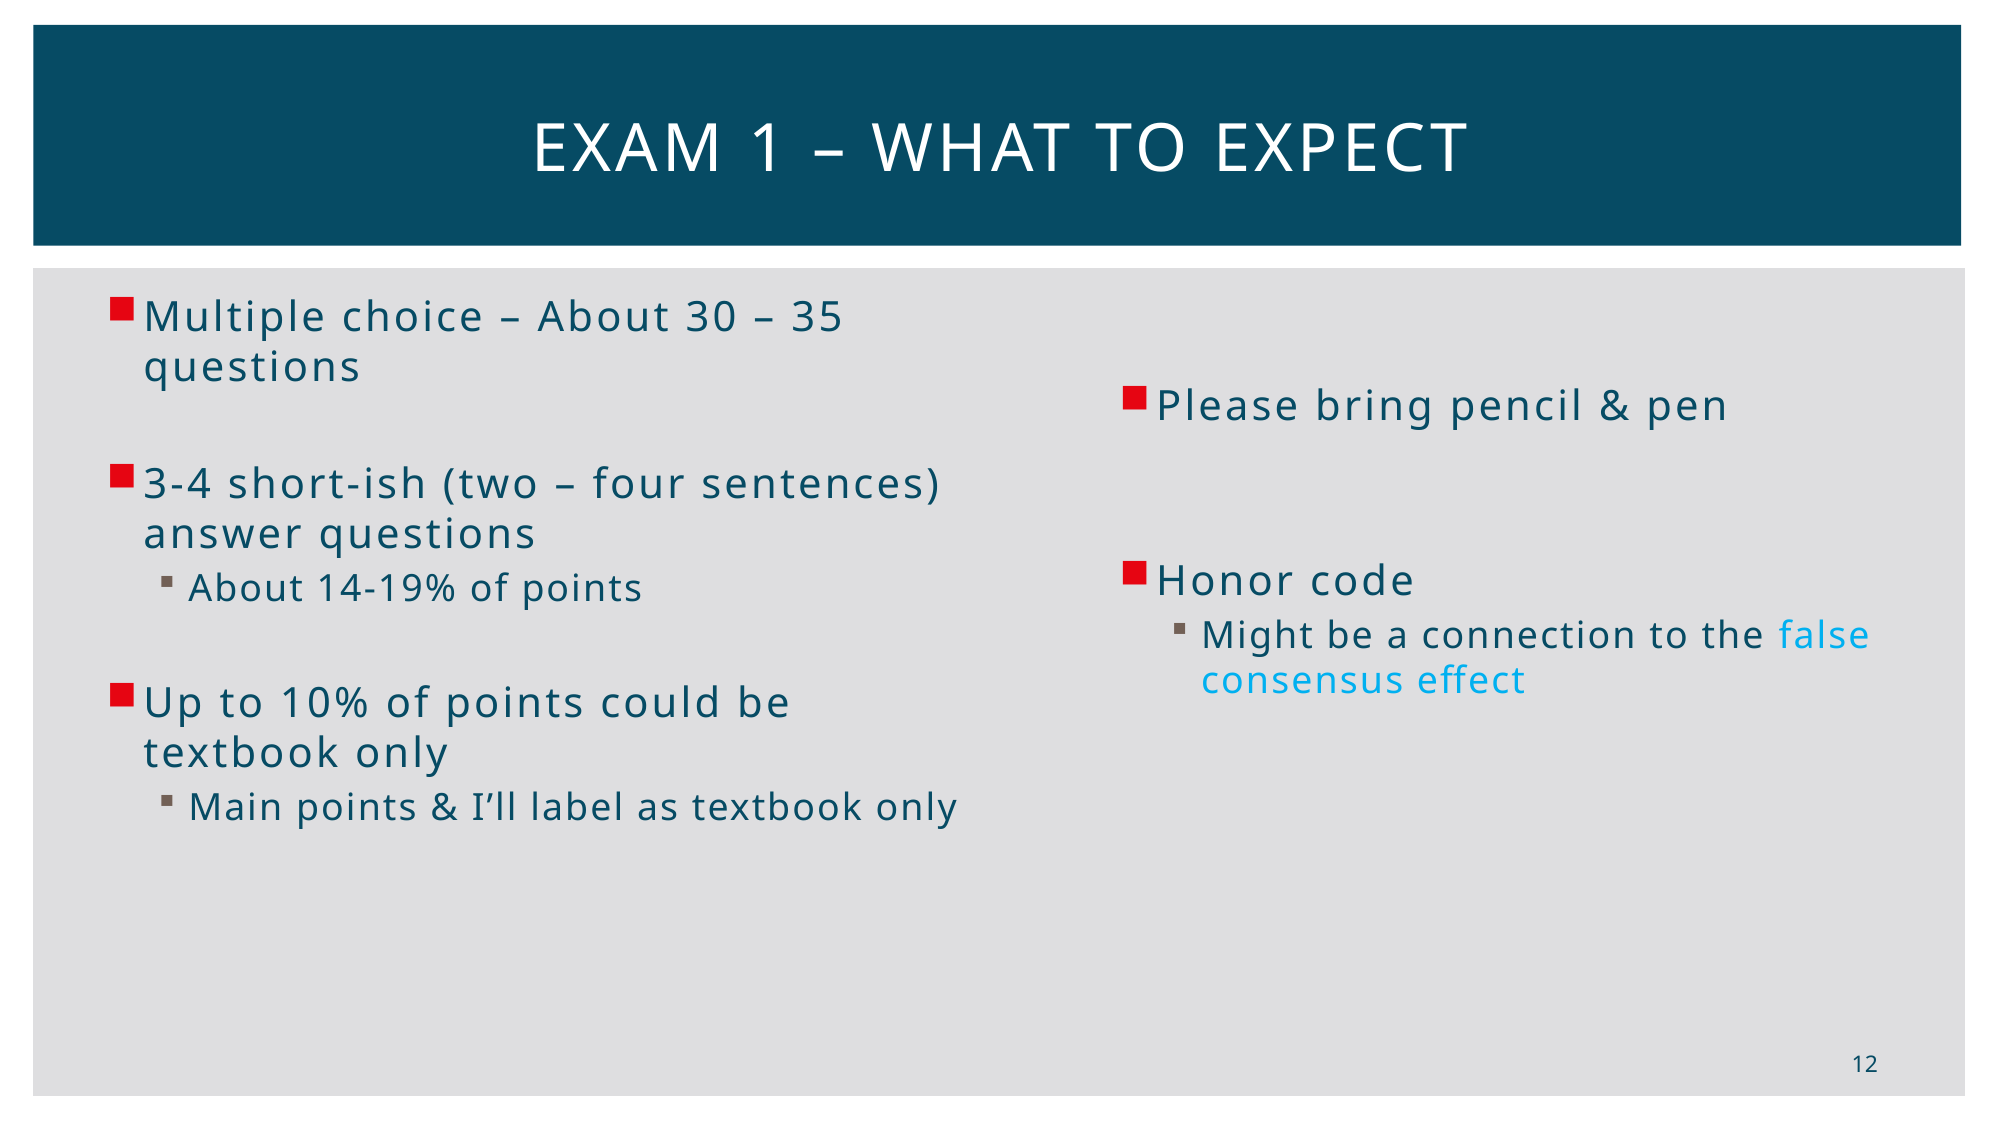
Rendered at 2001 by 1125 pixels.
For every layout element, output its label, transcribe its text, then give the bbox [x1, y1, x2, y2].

title Exam 1 – what to expect [83, 58, 1917, 232]
list Multiple choice – About 30 – 35 questions 3-4 short-ish (two – four sentences) answer questions About 14-19% of points Up to 10% of points could be textbook only Main points & I’ll label as textbook only [83, 281, 987, 1005]
slide_number 12 [1800, 1041, 1930, 1089]
text_box Please bring pencil & pen Honor code Might be a connection to the false consensus effect [1096, 254, 1902, 978]
